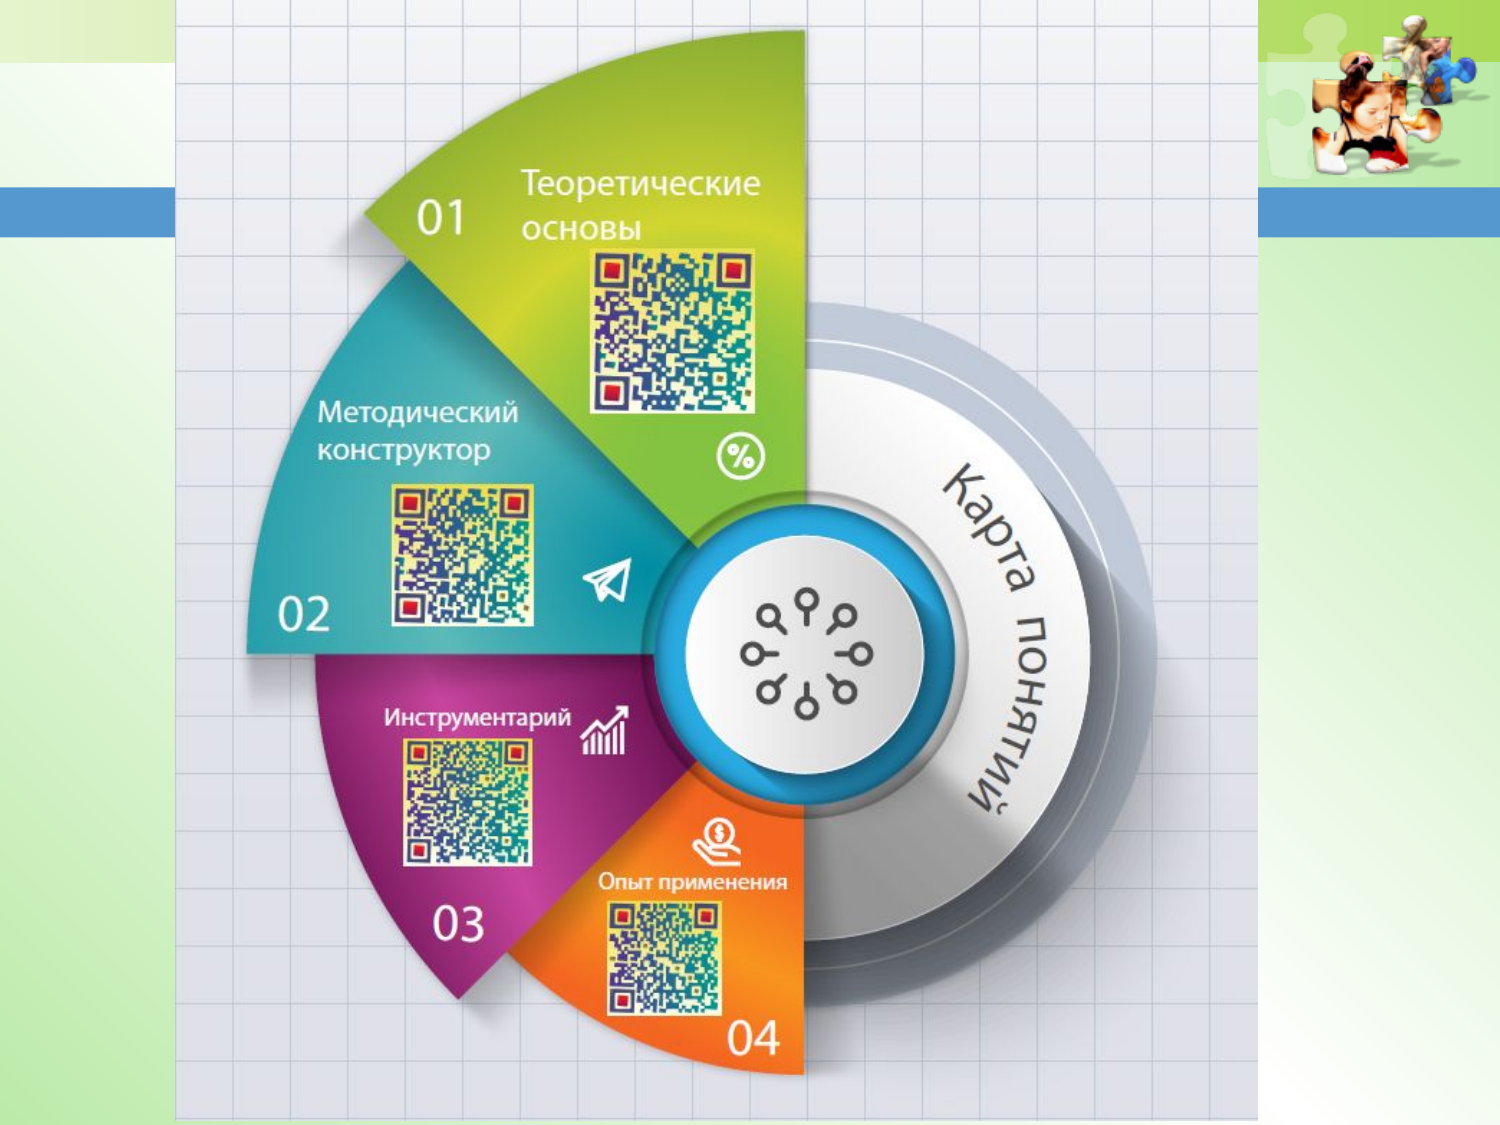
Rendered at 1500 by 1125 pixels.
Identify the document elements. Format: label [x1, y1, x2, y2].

picture [1265, 12, 1493, 185]
picture [175, 0, 1258, 1121]
